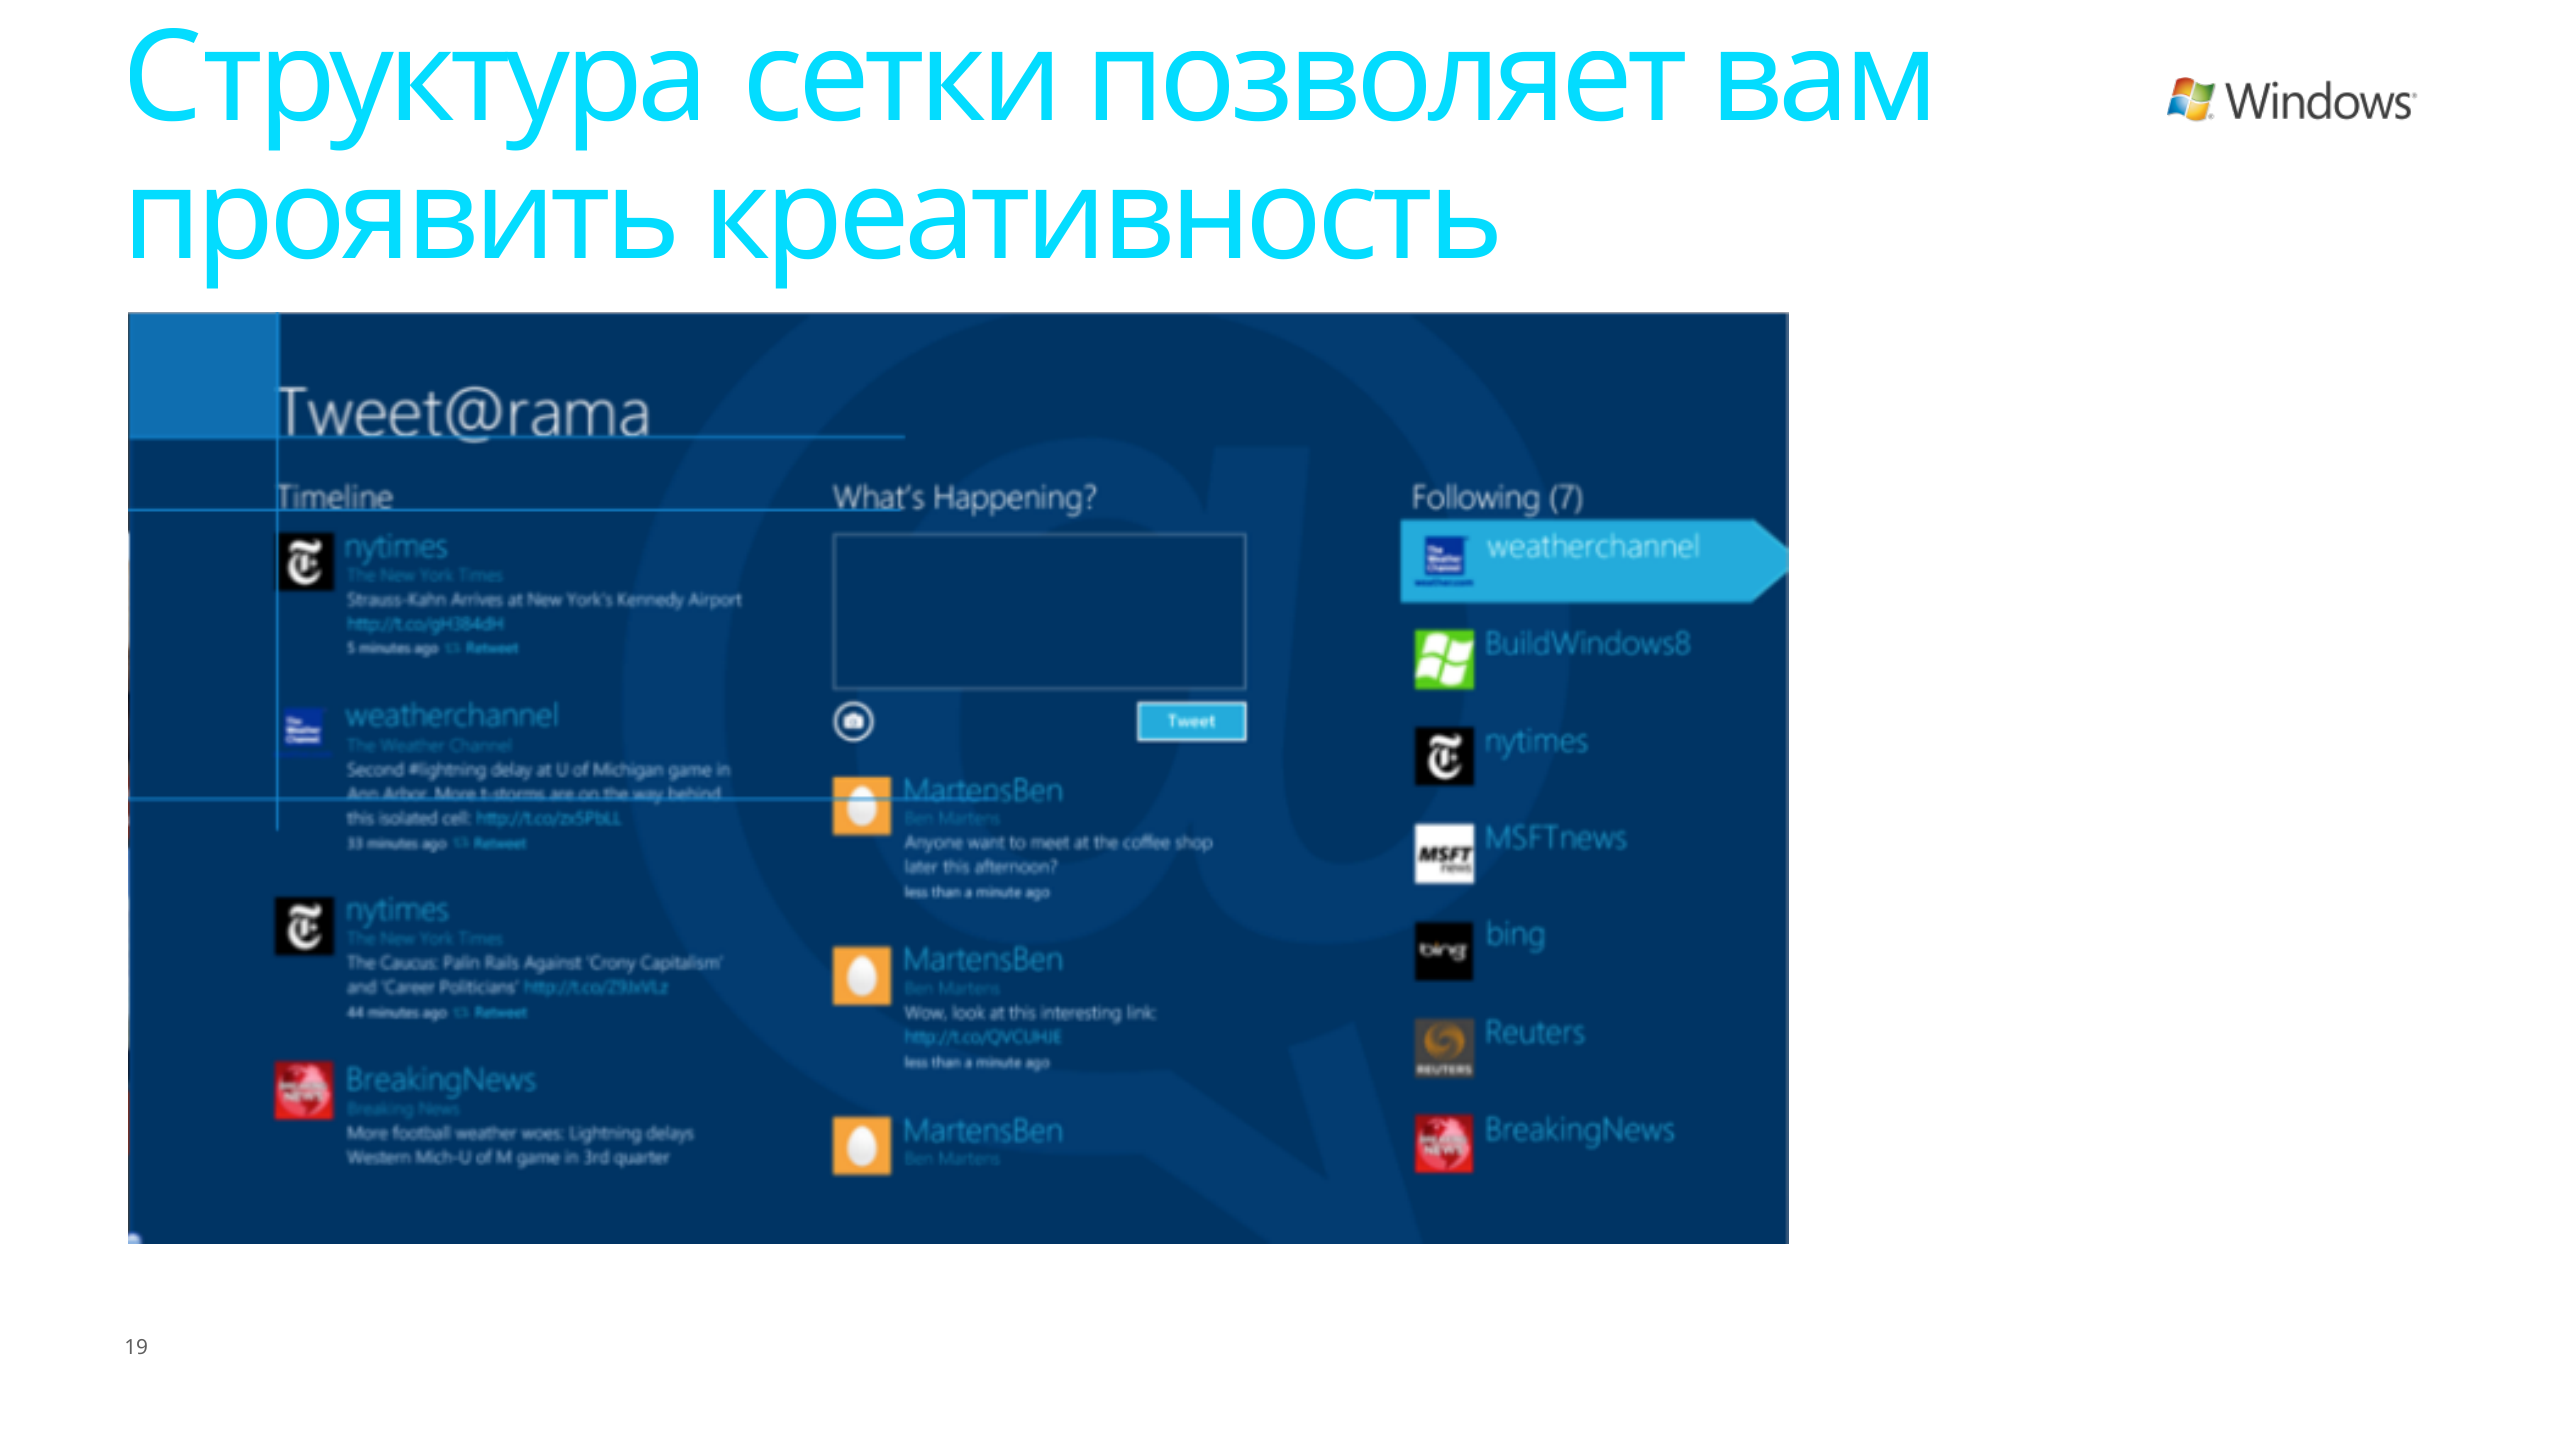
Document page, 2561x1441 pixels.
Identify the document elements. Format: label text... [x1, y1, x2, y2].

title Cтруктура сетки позволяет вам проявить креативность [122, 48, 2465, 286]
picture [127, 311, 1789, 1244]
